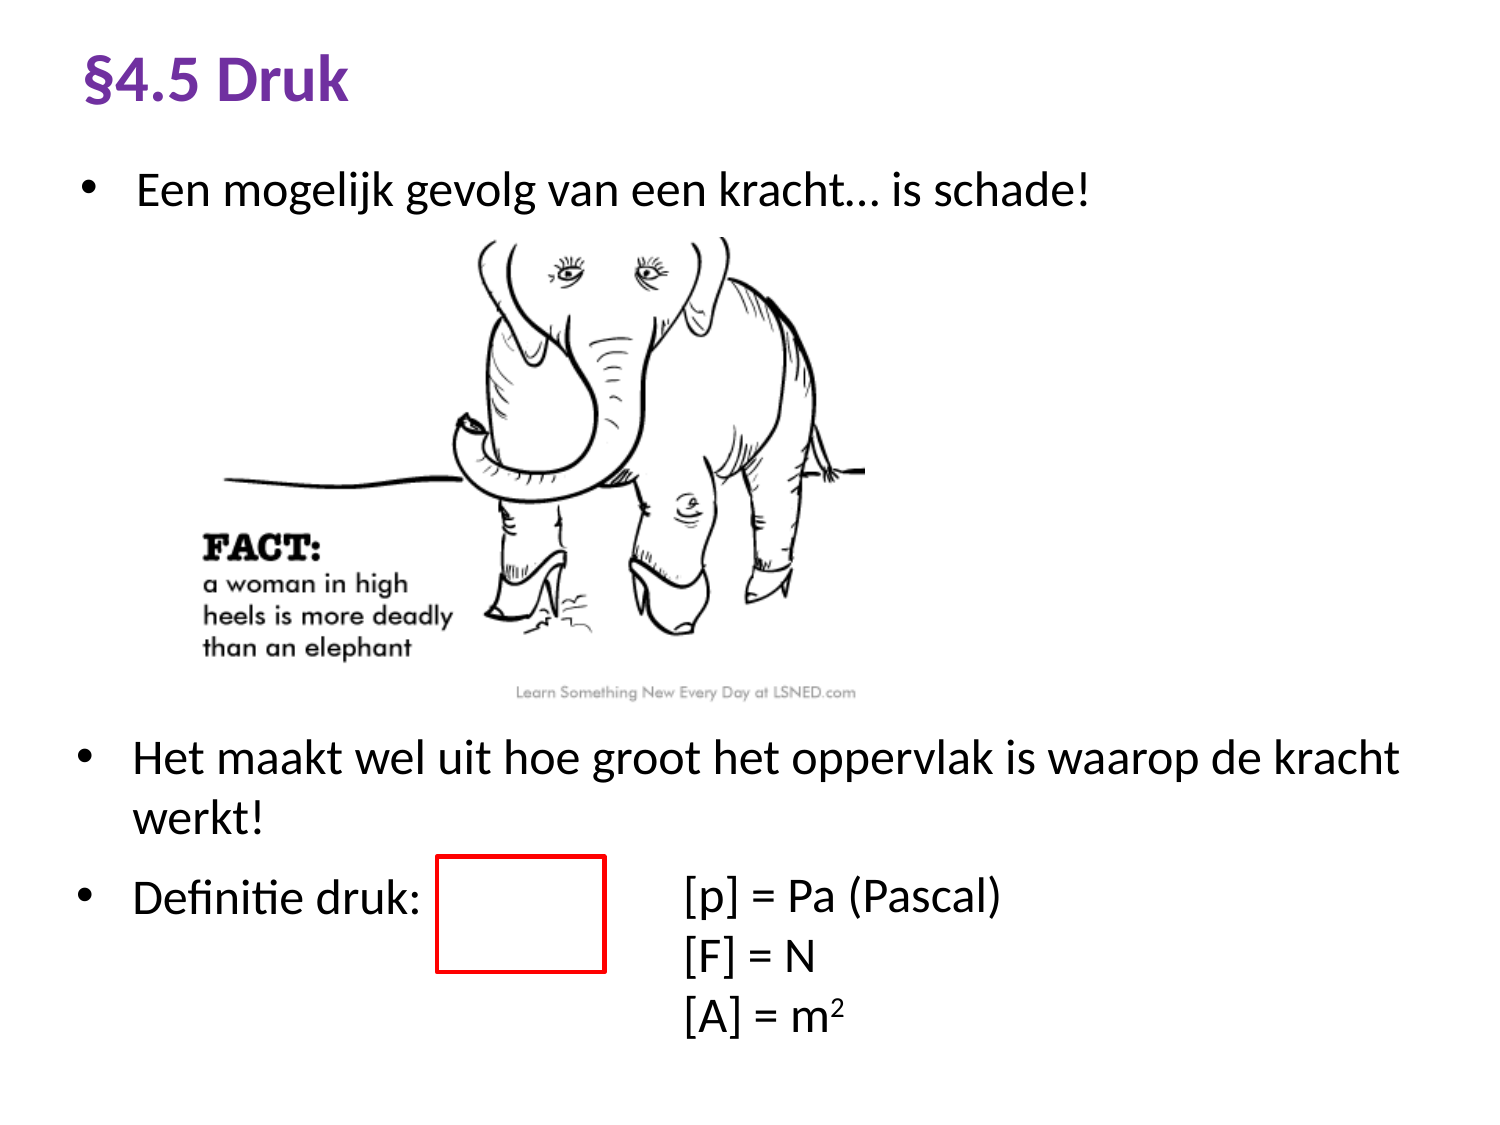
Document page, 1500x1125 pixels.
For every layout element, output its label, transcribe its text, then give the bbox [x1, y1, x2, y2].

picture [176, 237, 865, 707]
text_box Het maakt wel uit hoe groot het oppervlak is waarop de kracht werkt! [61, 717, 1463, 857]
list Een mogelijk gevolg van een kracht… is schade! [64, 148, 1468, 244]
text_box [60, 854, 1020, 1053]
title §4.5 Druk [67, 26, 1466, 125]
